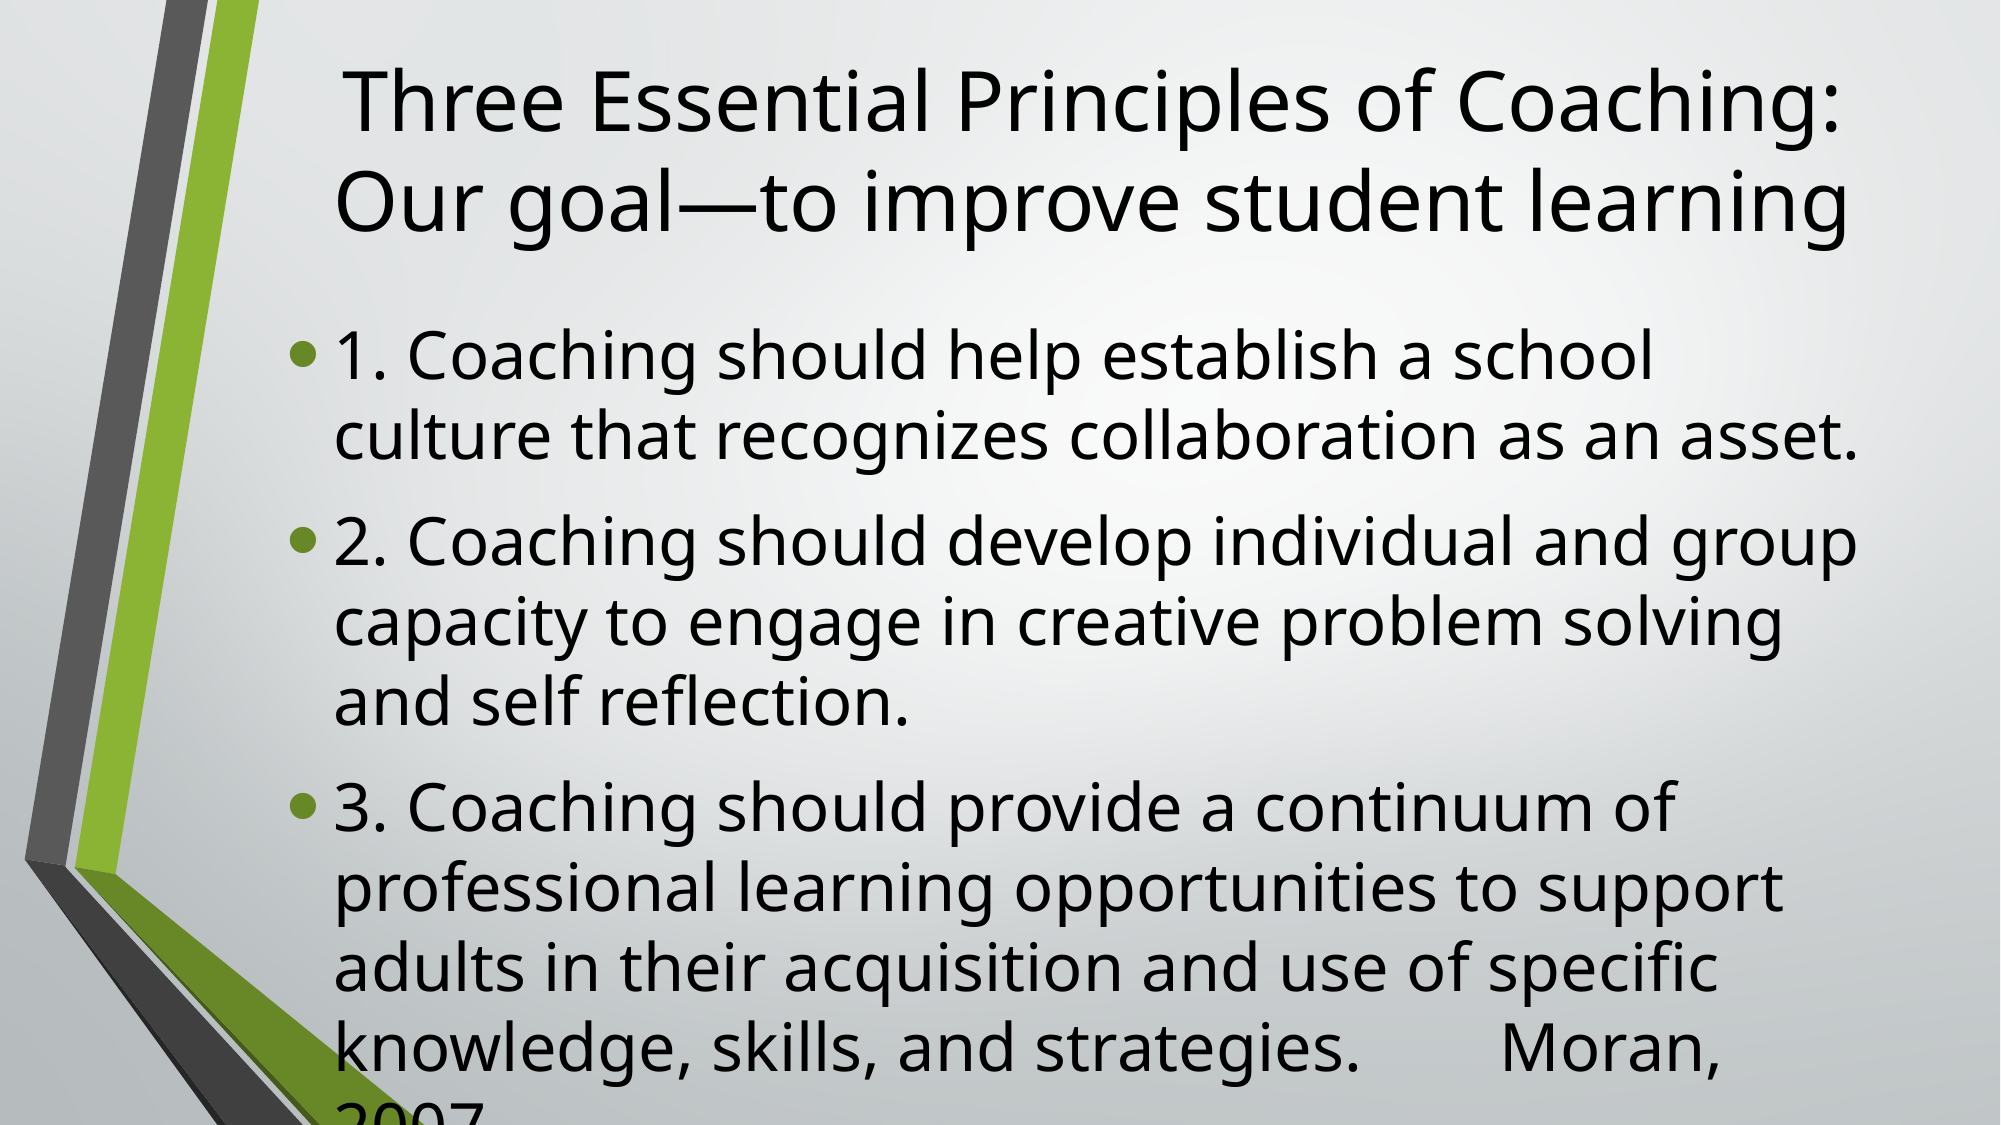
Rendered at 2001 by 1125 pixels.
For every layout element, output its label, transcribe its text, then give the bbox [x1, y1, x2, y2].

title Three Essential Principles of Coaching: Our goal—to improve student learning [271, 4, 1916, 292]
list 1. Coaching should help establish a school culture that recognizes collaboration as an asset. 2. Coaching should develop individual and group capacity to engage in creative problem solving and self reflection. 3. Coaching should provide a continuum of professional learning opportunities to support adults in their acquisition and use of specific knowledge, skills, and strategies. Moran, 2007 [271, 291, 1887, 1125]
